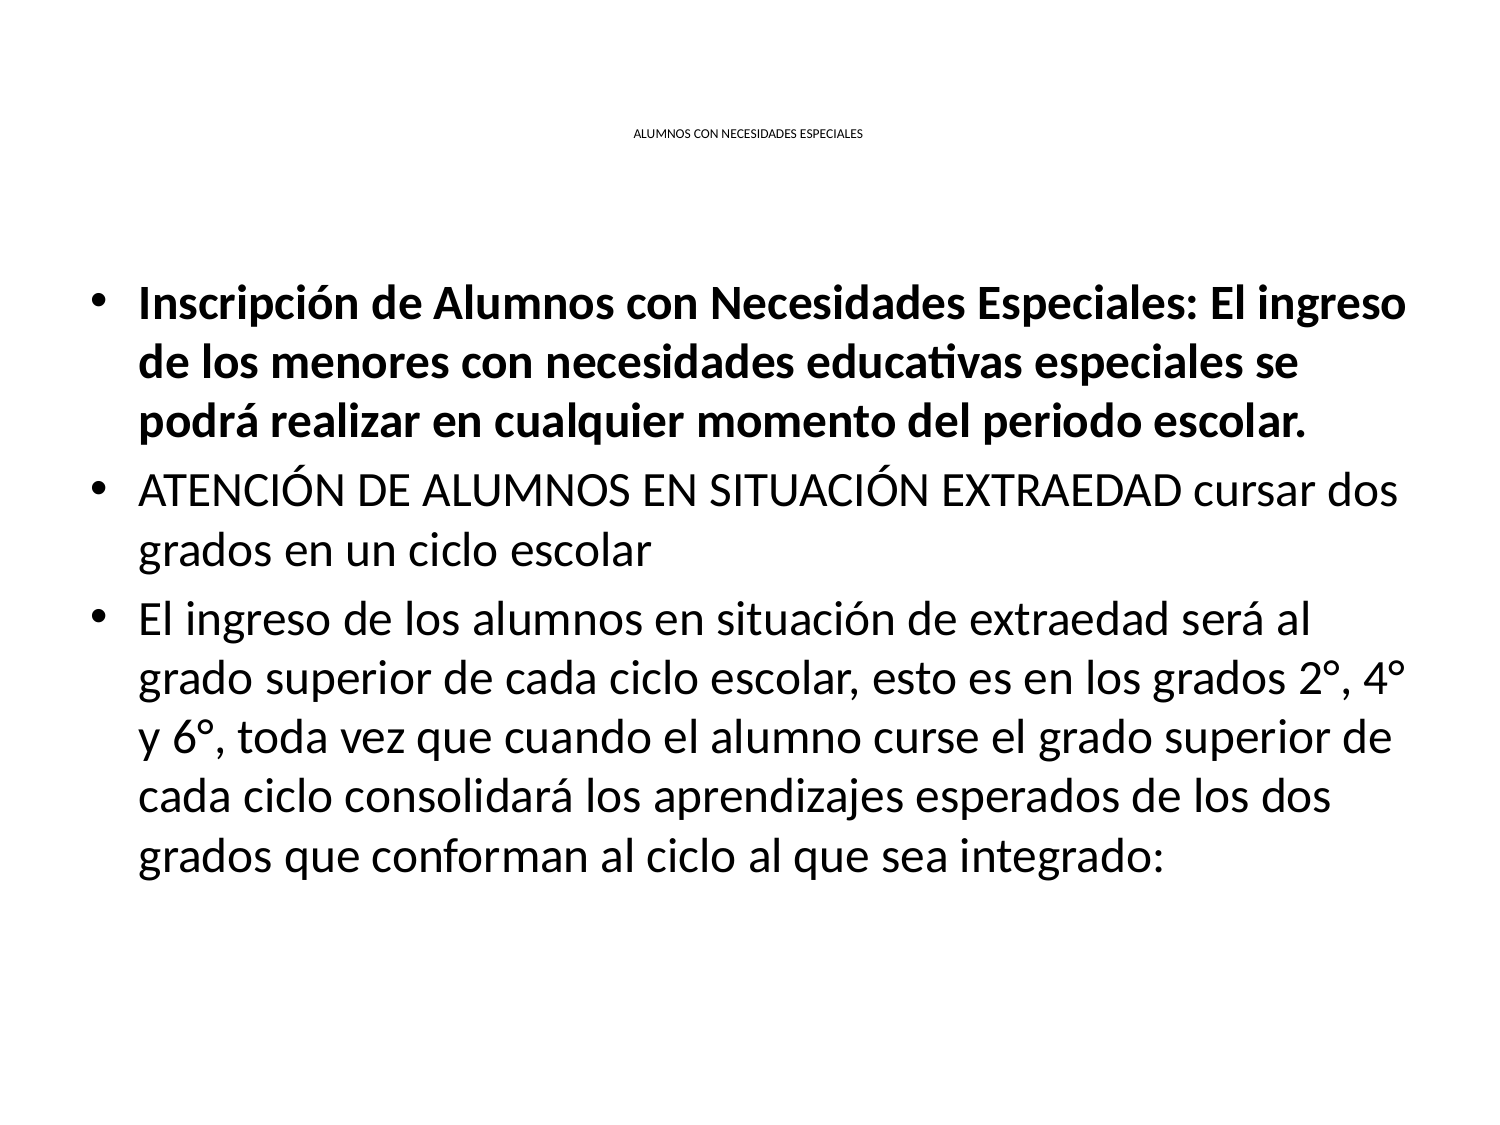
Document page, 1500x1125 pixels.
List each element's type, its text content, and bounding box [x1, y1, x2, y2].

list Inscripción de Alumnos con Necesidades Especiales: El ingreso de los menores con necesidades educativas especiales se podrá realizar en cualquier momento del periodo escolar. ATENCIÓN DE ALUMNOS EN SITUACIÓN EXTRAEDAD cursar dos grados en un ciclo escolar El ingreso de los alumnos en situación de extraedad será al grado superior de cada ciclo escolar, esto es en los grados 2°, 4° y 6°, toda vez que cuando el alumno curse el grado superior de cada ciclo consolidará los aprendizajes esperados de los dos grados que conforman al ciclo al que sea integrado: [75, 262, 1425, 1005]
title ALUMNOS CON NECESIDADES ESPECIALES [75, 45, 1425, 233]
